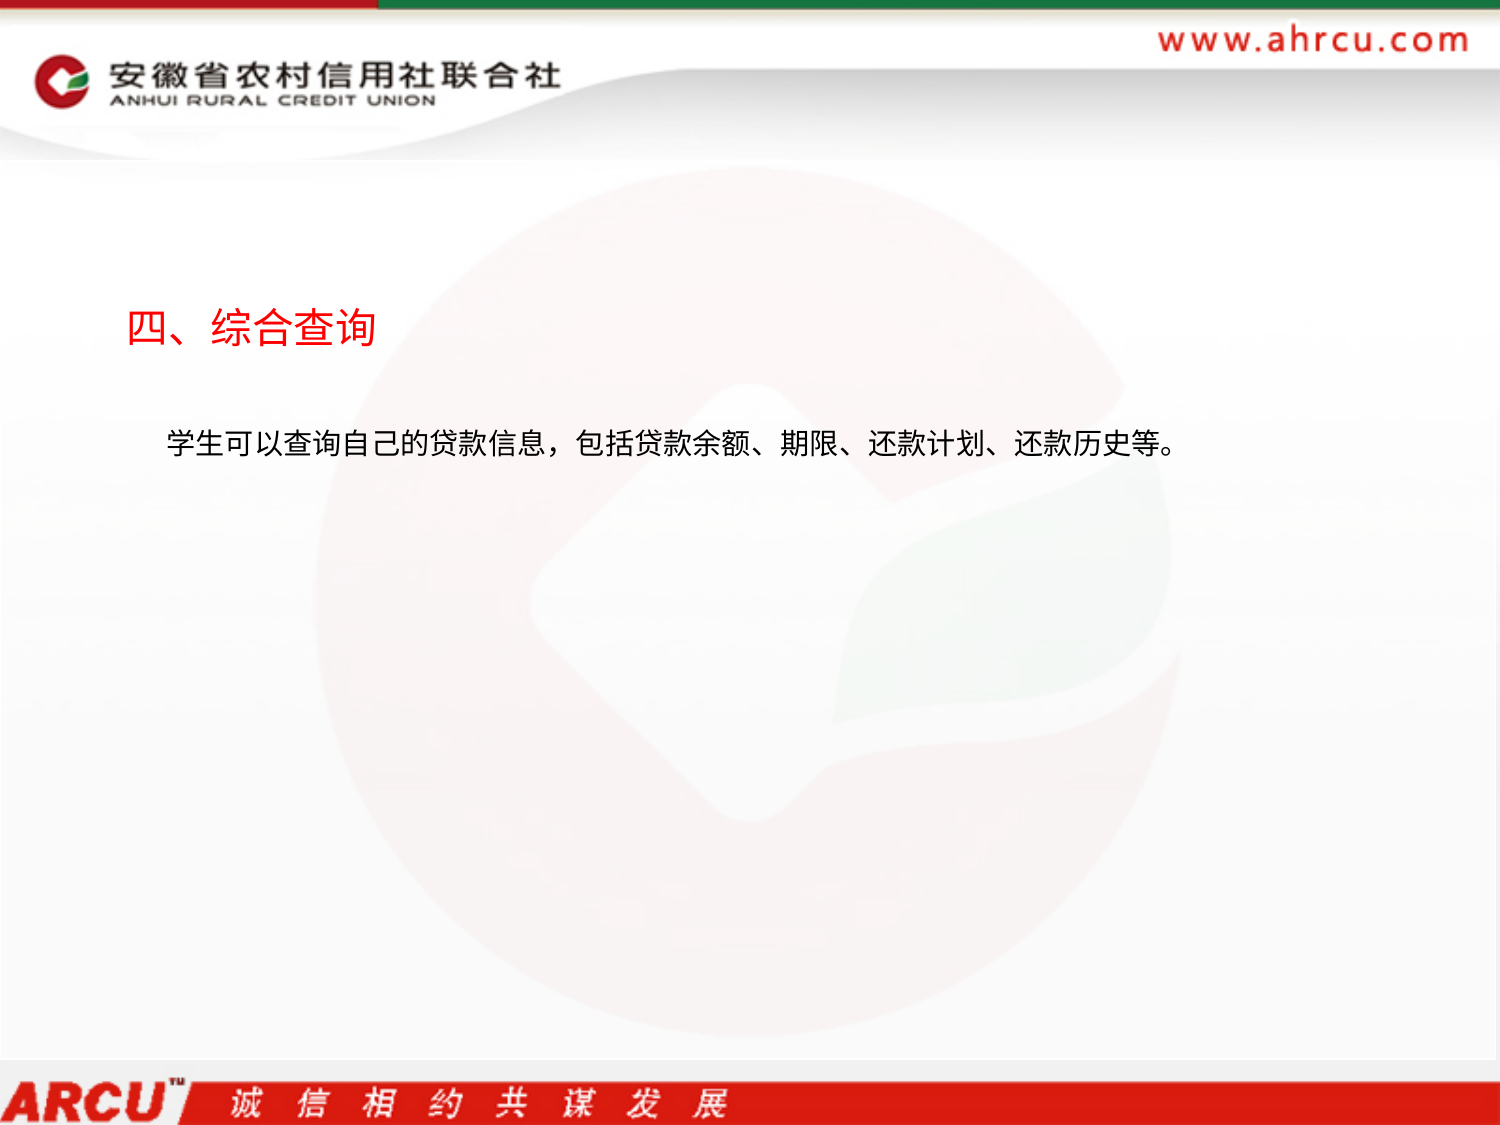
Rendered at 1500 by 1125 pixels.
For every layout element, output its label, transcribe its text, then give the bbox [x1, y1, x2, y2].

text_box 四、综合查询 学生可以查询自己的贷款信息，包括贷款余额、期限、还款计划、还款历史等。 [112, 290, 1382, 468]
picture [0, 0, 1500, 1125]
